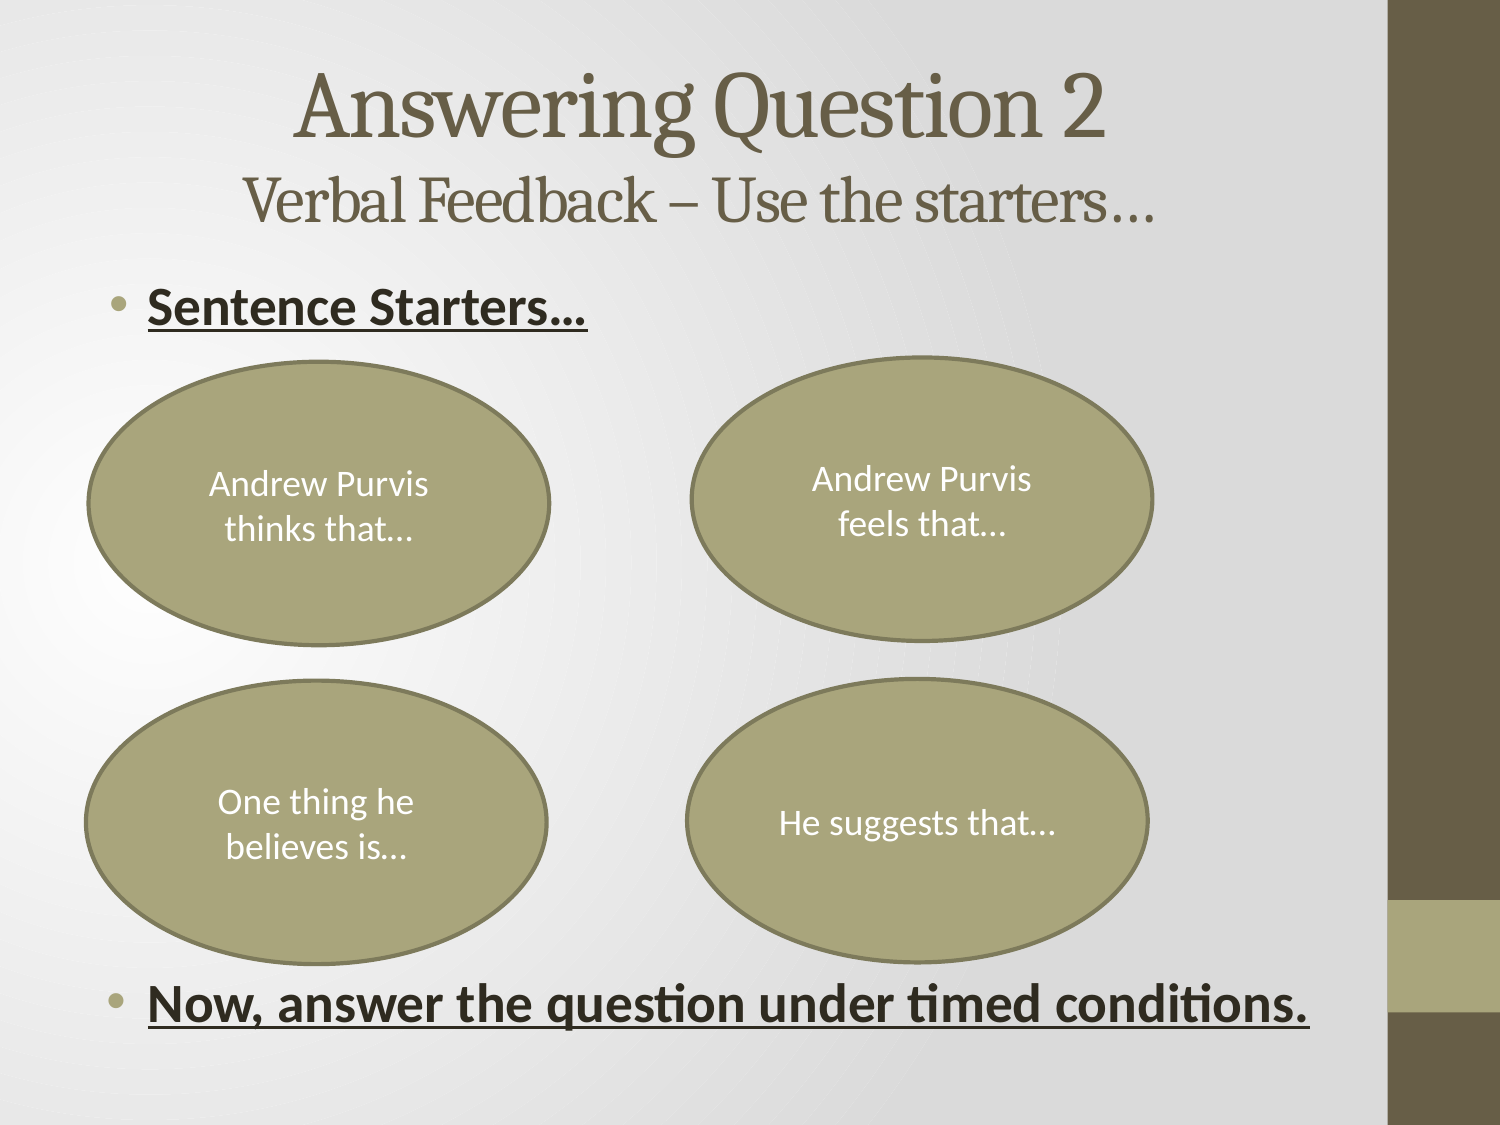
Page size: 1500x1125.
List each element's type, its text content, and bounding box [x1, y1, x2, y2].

text_box One thing he believes is… [83, 678, 549, 967]
list Sentence Starters… Now, answer the question under timed conditions. [75, 262, 1325, 1094]
title Answering Question 2 Verbal Feedback – Use the starters… [75, 45, 1325, 233]
text_box Andrew Purvis feels that… [689, 355, 1155, 644]
text_box He suggests that… [684, 676, 1150, 965]
text_box Andrew Purvis thinks that… [86, 359, 552, 648]
